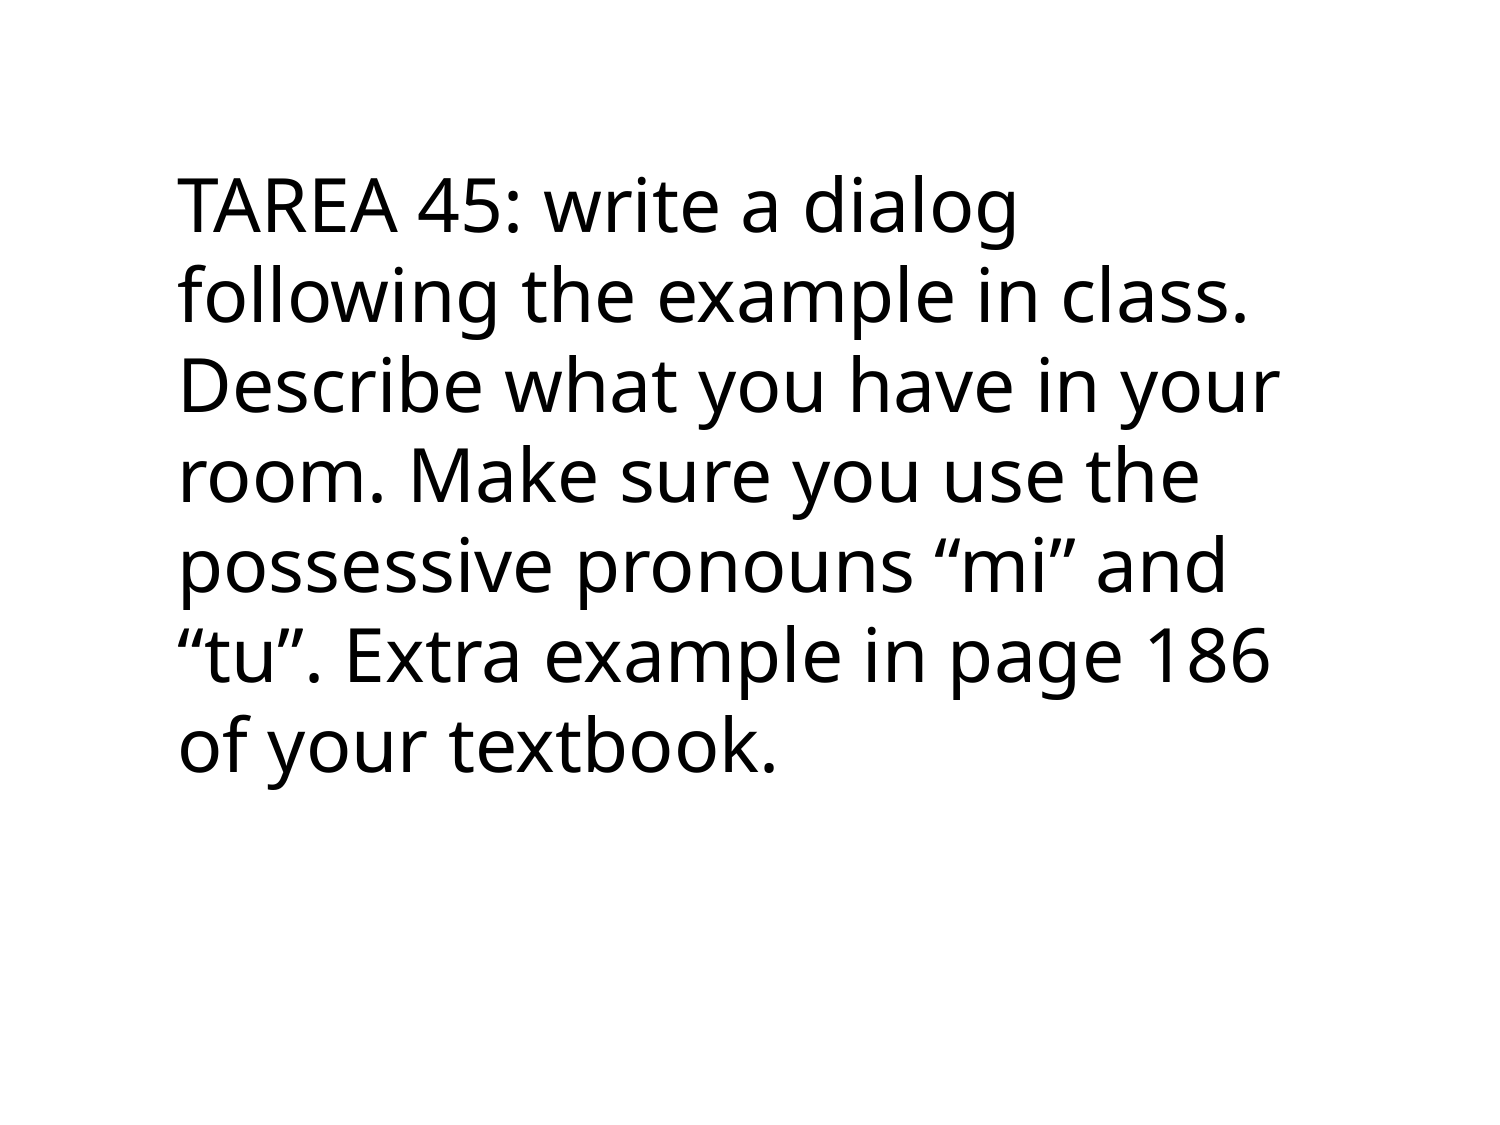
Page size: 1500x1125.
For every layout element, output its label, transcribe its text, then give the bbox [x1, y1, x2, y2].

text_box TAREA 45: write a dialog following the example in class. Describe what you have in your room. Make sure you use the possessive pronouns “mi” and “tu”. Extra example in page 186 of your textbook. [162, 149, 1300, 795]
